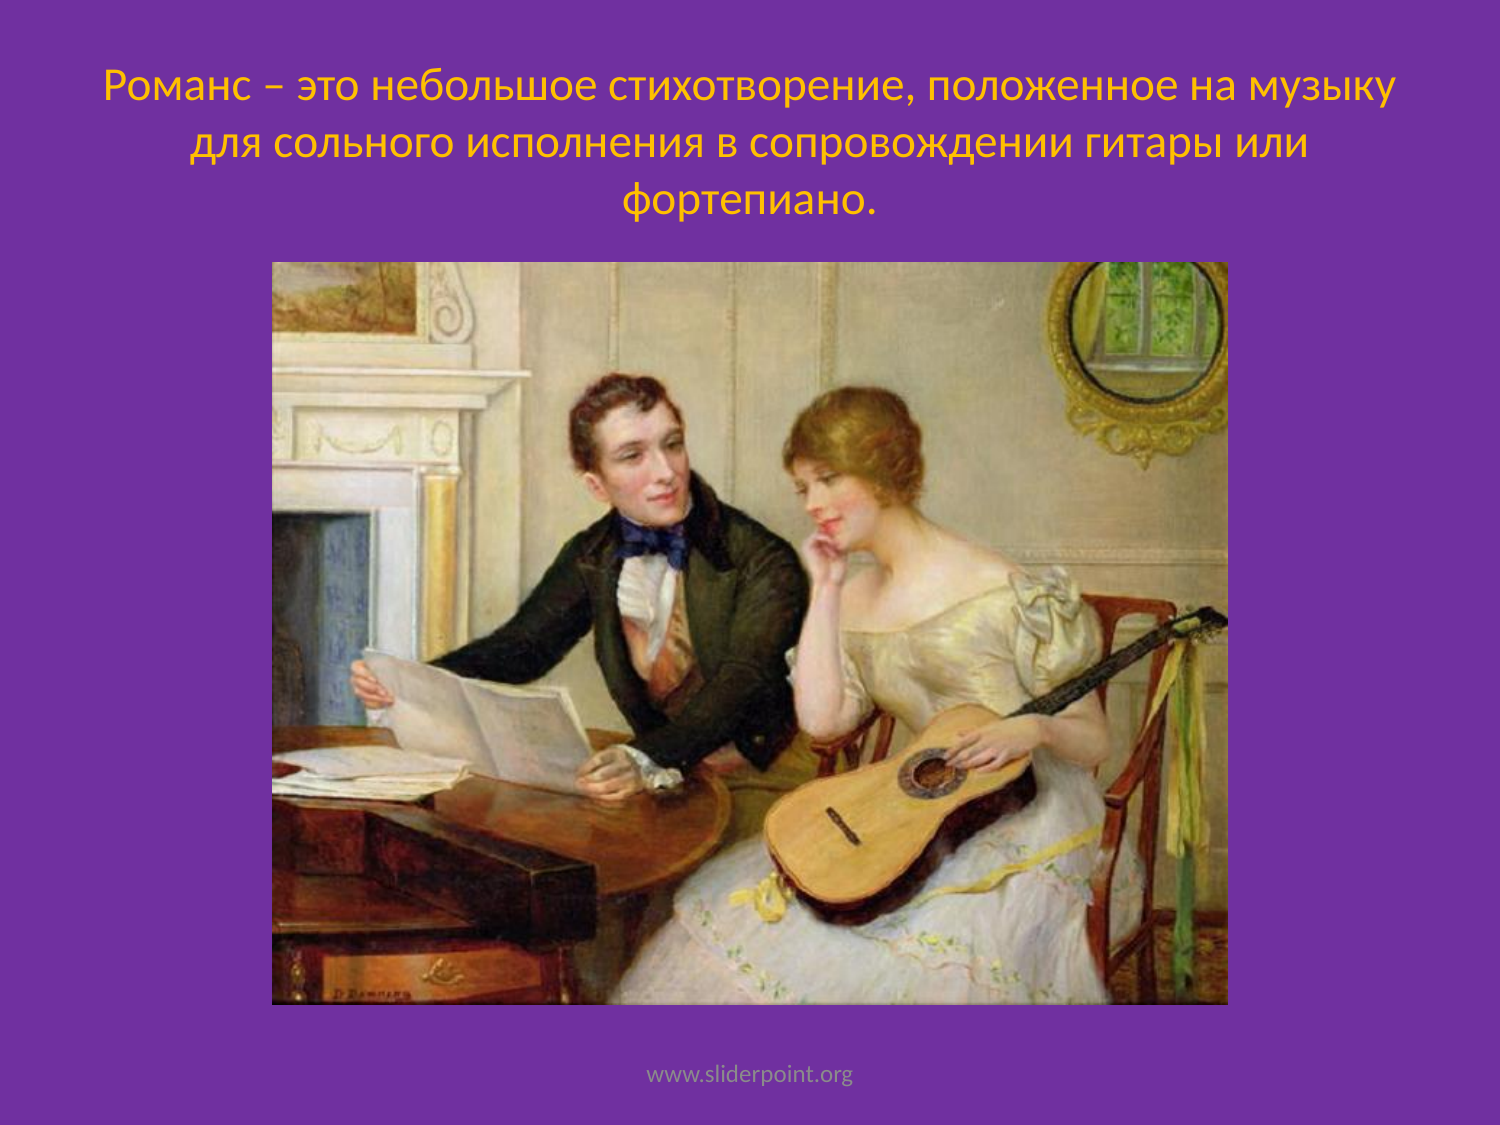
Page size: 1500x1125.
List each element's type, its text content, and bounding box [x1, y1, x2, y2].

title Романс – это небольшое стихотворение, положенное на музыку для сольного исполнения в сопровождении гитары или фортепиано. [75, 45, 1425, 233]
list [272, 262, 1228, 1006]
footer www.sliderpoint.org [512, 1042, 988, 1103]
